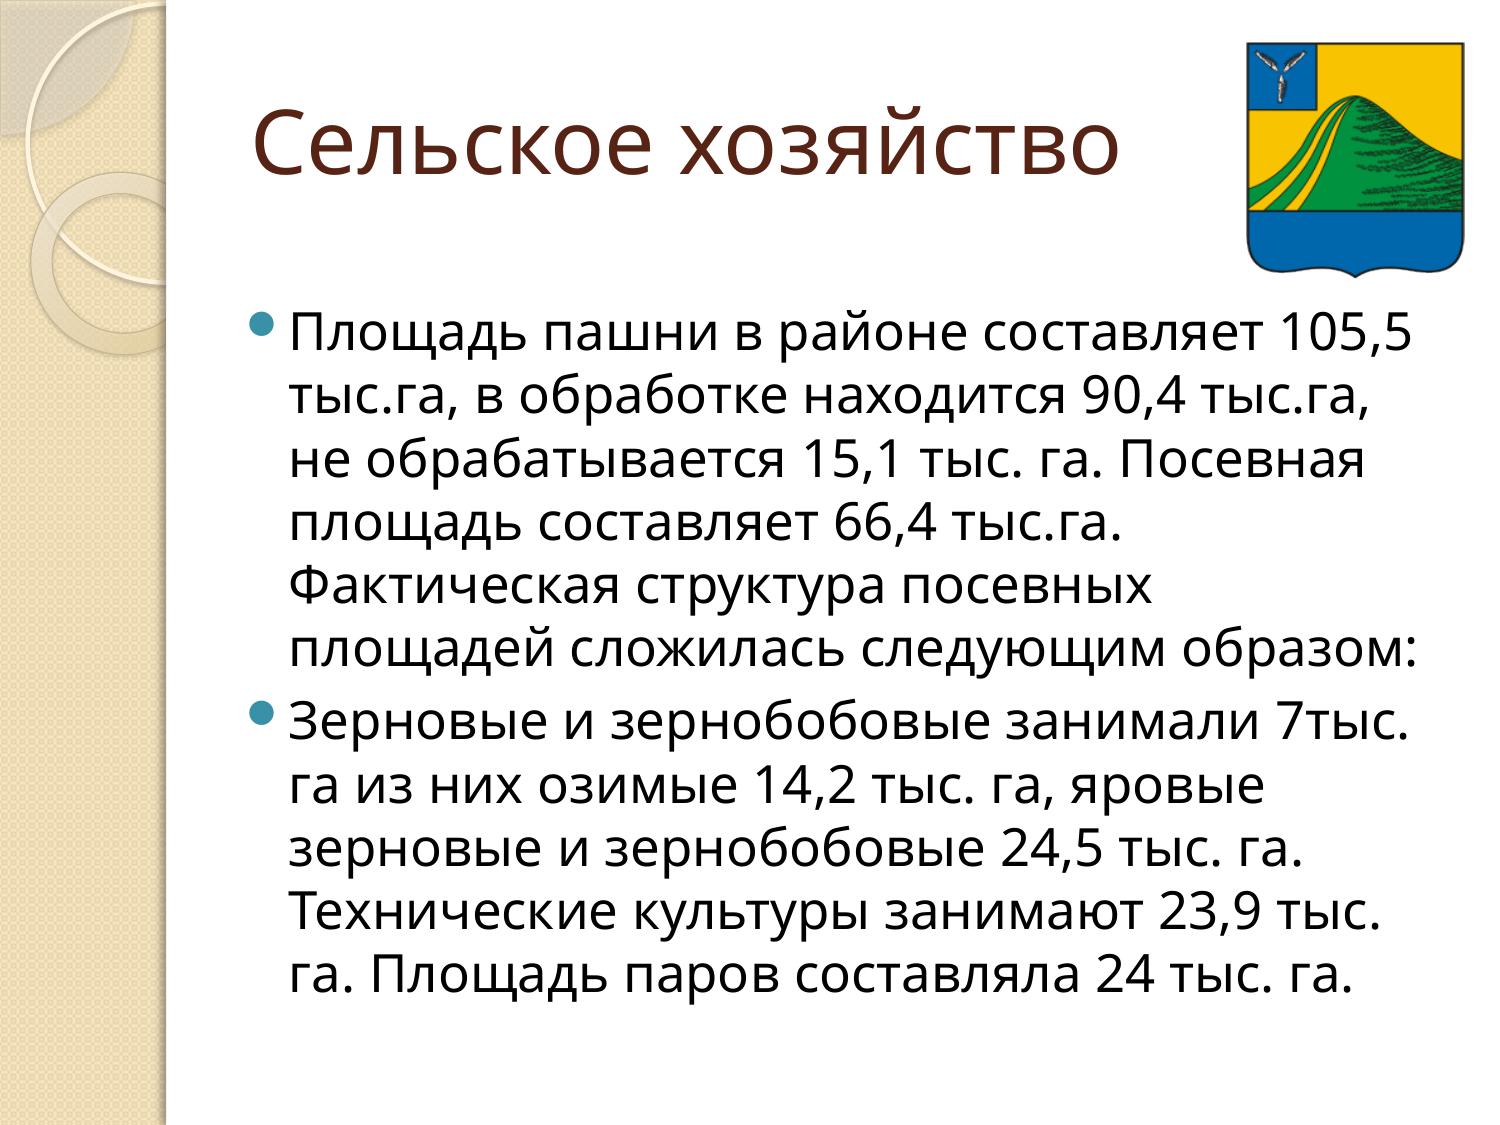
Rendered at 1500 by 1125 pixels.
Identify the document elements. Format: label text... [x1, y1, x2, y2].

title Сельское хозяйство [235, 45, 1239, 233]
list Площадь пашни в районе составляет 105,5 тыс.га, в обработке находится 90,4 тыс.га, не обрабатывается 15,1 тыс. га. Посевная площадь составляет 66,4 тыс.га. Фактическая структура посевных площадей сложилась следующим образом: Зерновые и зернобобовые занимали 7тыс. га из них озимые 14,2 тыс. га, яровые зерновые и зернобобовые 24,5 тыс. га. Технические культуры занимают 23,9 тыс. га. Площадь паров составляла 24 тыс. га. [218, 290, 1449, 1079]
picture [1245, 42, 1465, 280]
